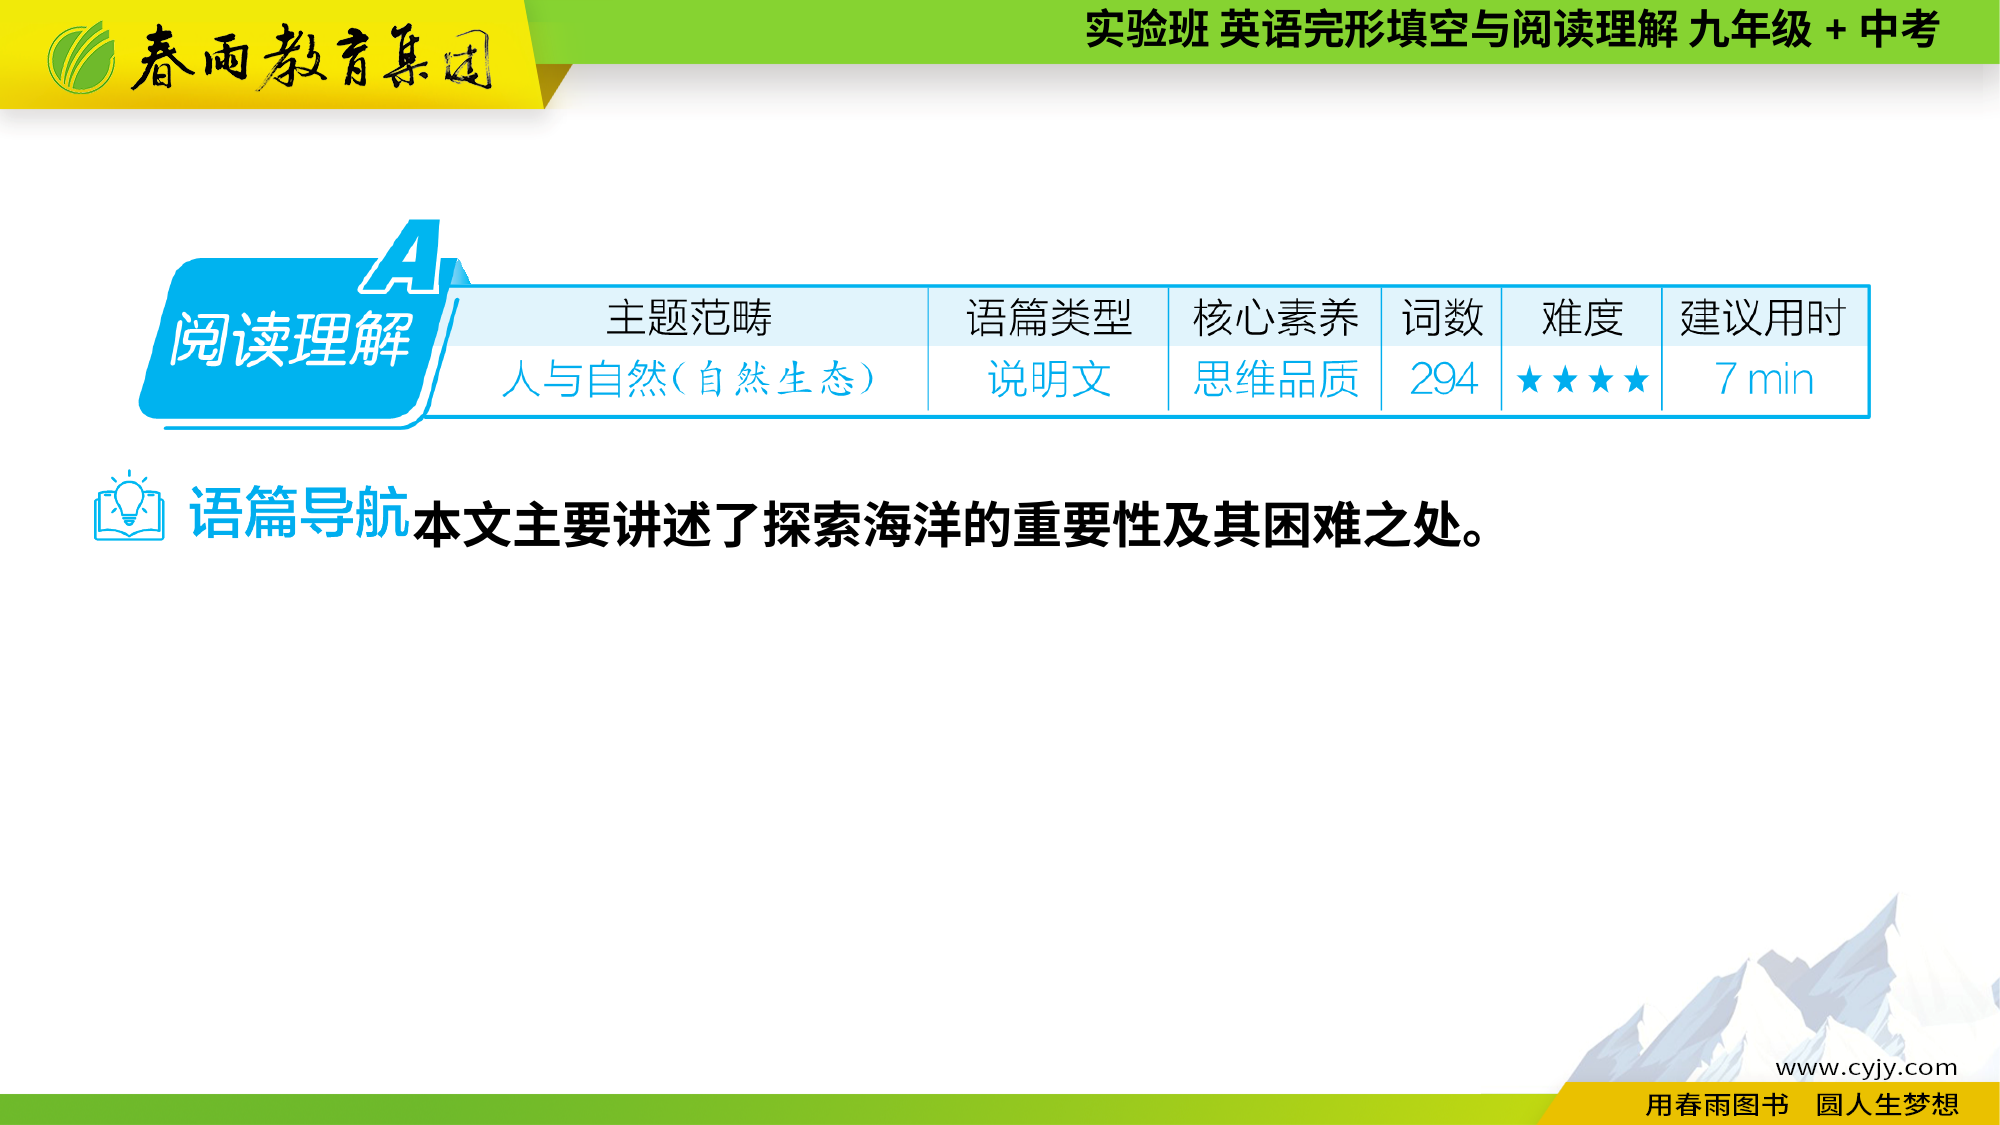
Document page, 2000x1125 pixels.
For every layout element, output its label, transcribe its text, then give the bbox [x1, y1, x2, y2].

picture [0, 0, 2000, 1125]
list 本文主要讲述了探索海洋的重要性及其困难之处。 [59, 456, 1944, 551]
